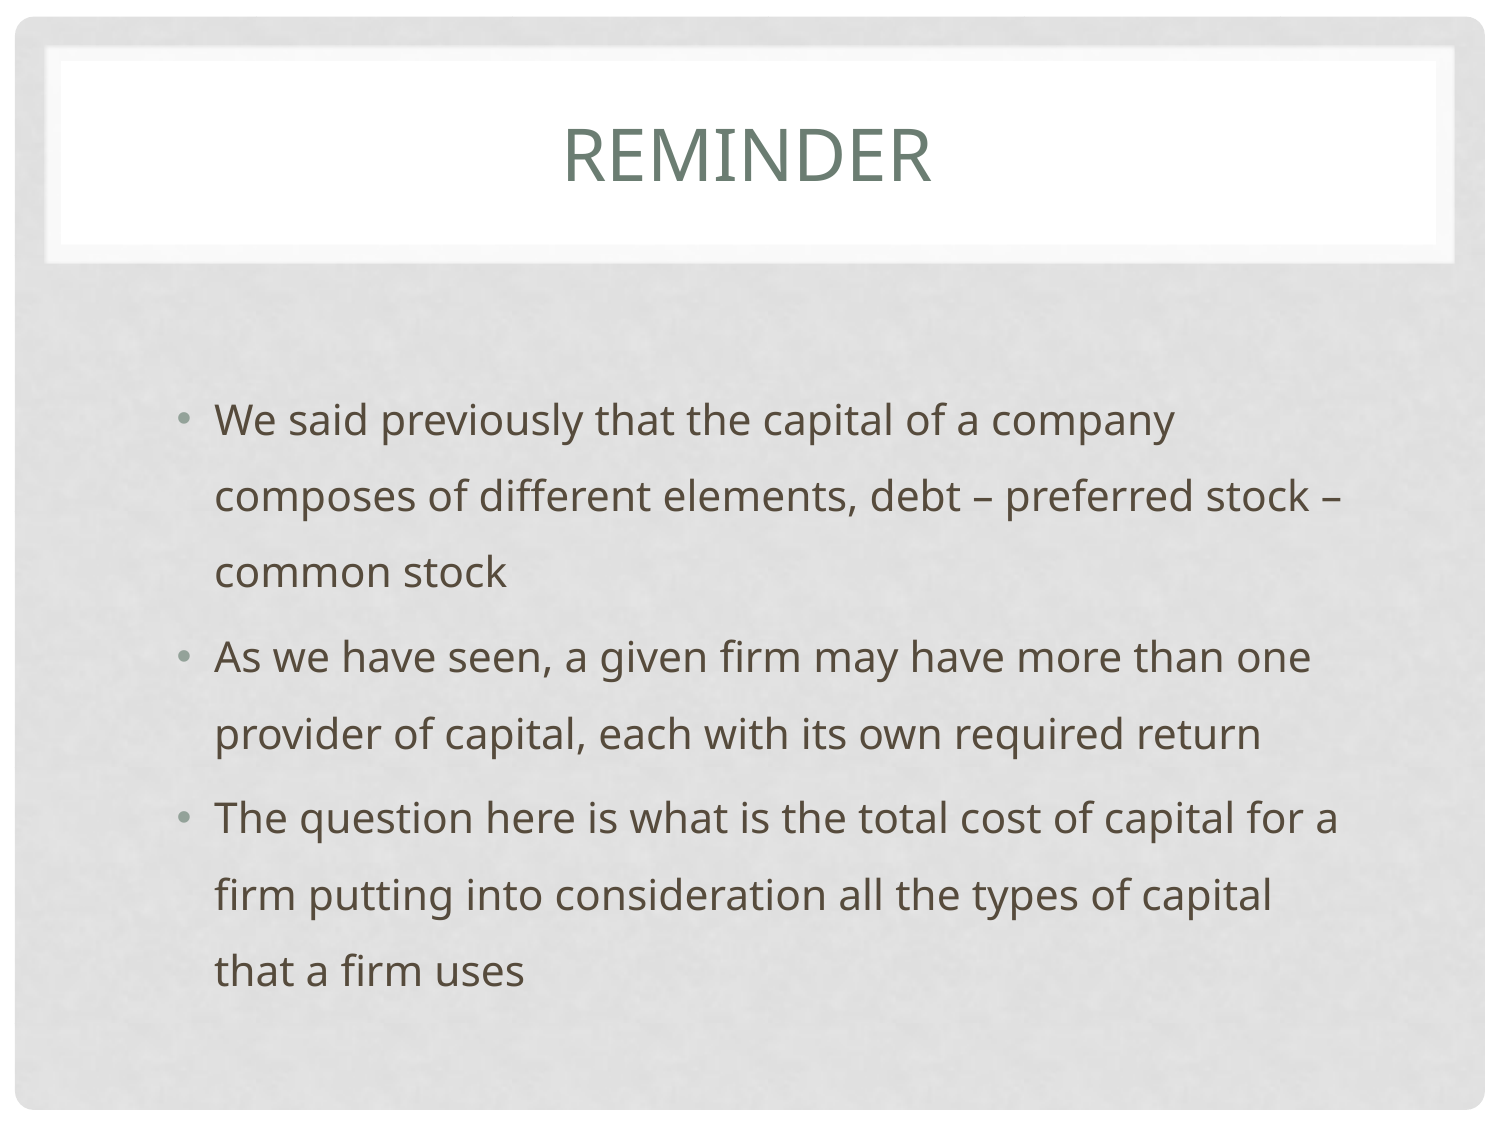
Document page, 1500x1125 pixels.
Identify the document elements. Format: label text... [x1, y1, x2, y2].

list We said previously that the capital of a company composes of different elements, debt – preferred stock – common stock As we have seen, a given firm may have more than one provider of capital, each with its own required return The question here is what is the total cost of capital for a firm putting into consideration all the types of capital that a firm uses [143, 359, 1359, 1005]
title Reminder [69, 66, 1425, 238]
